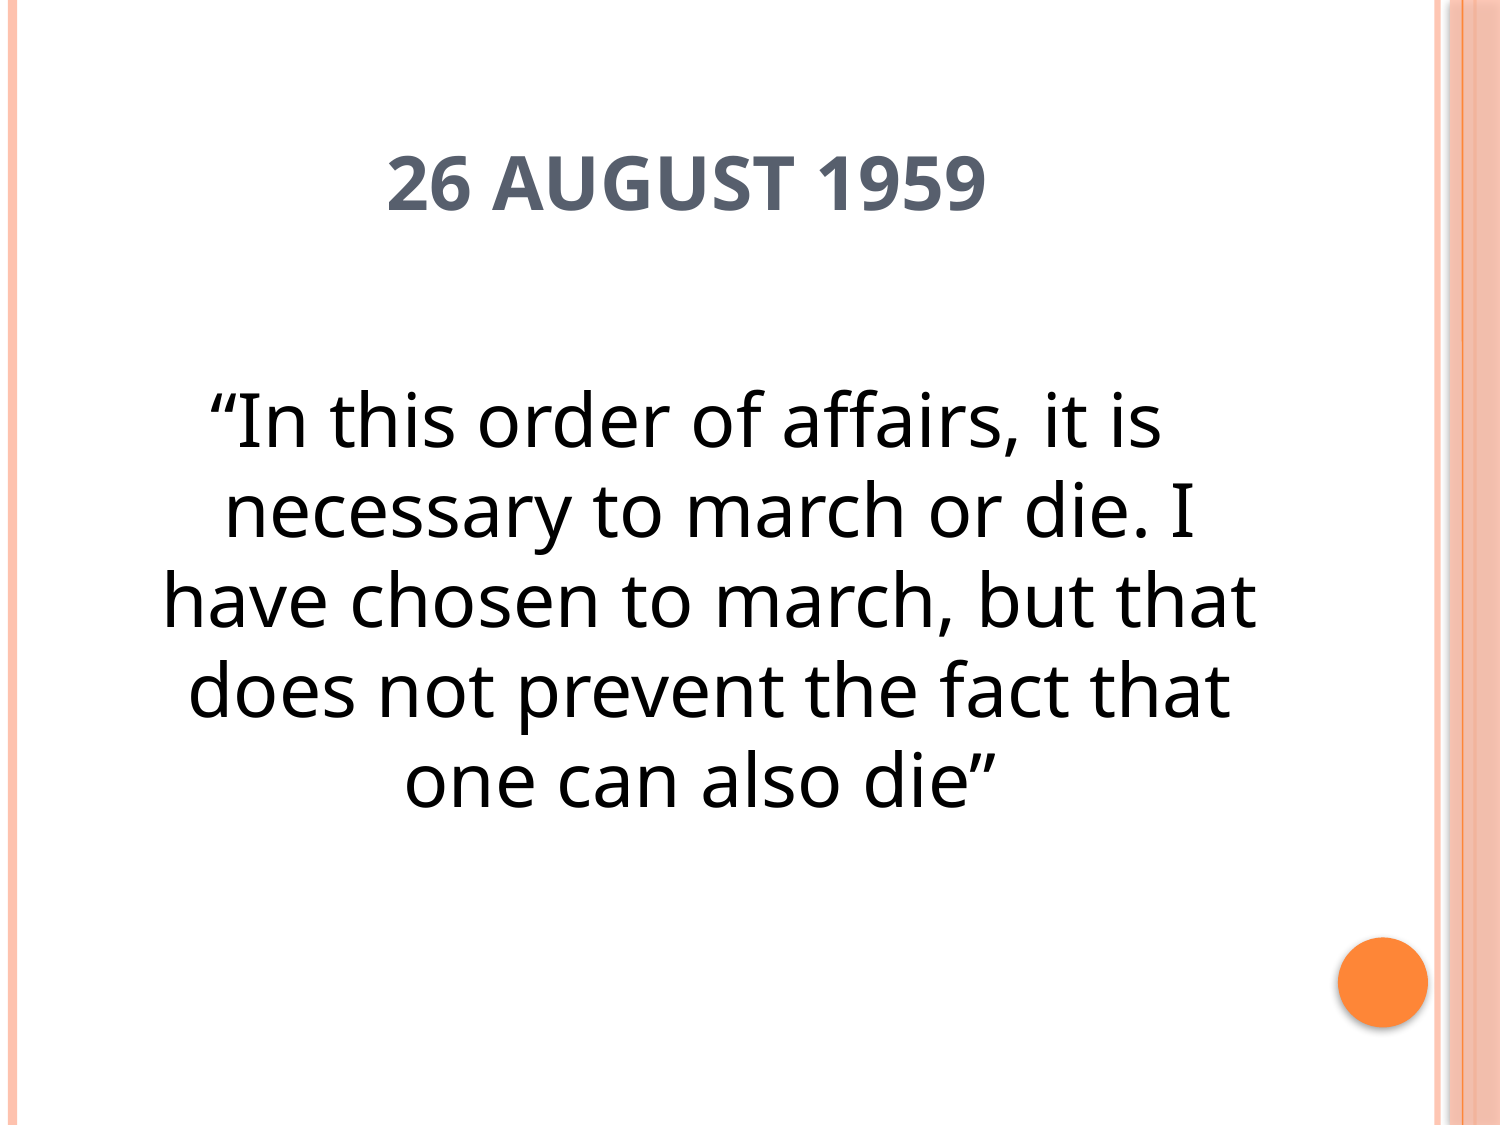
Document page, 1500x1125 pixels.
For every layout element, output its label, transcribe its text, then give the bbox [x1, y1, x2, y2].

list “In this order of affairs, it is necessary to march or die. I have chosen to march, but that does not prevent the fact that one can also die” [75, 262, 1300, 1062]
title 26 AUGUST 1959 [75, 45, 1300, 233]
